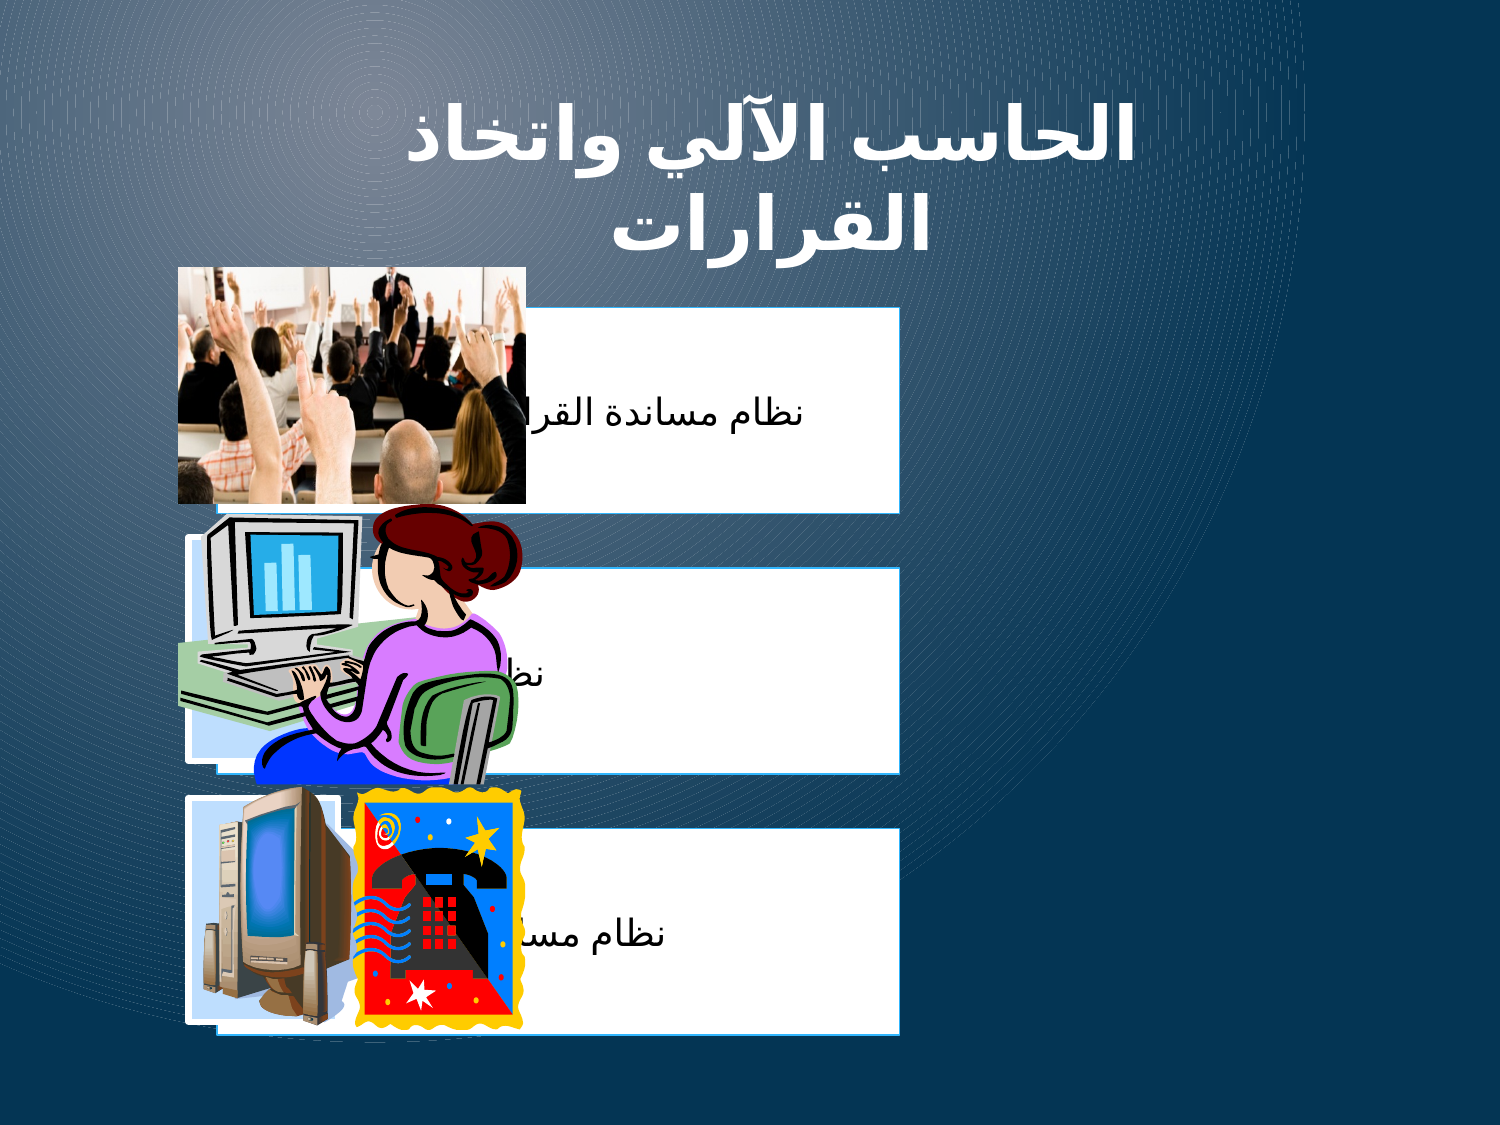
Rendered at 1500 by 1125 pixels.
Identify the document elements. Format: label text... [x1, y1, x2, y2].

title الحاسب الآلي واتخاذ القرارات [265, 78, 1279, 317]
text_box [188, 228, 1251, 1083]
picture [177, 266, 526, 1031]
